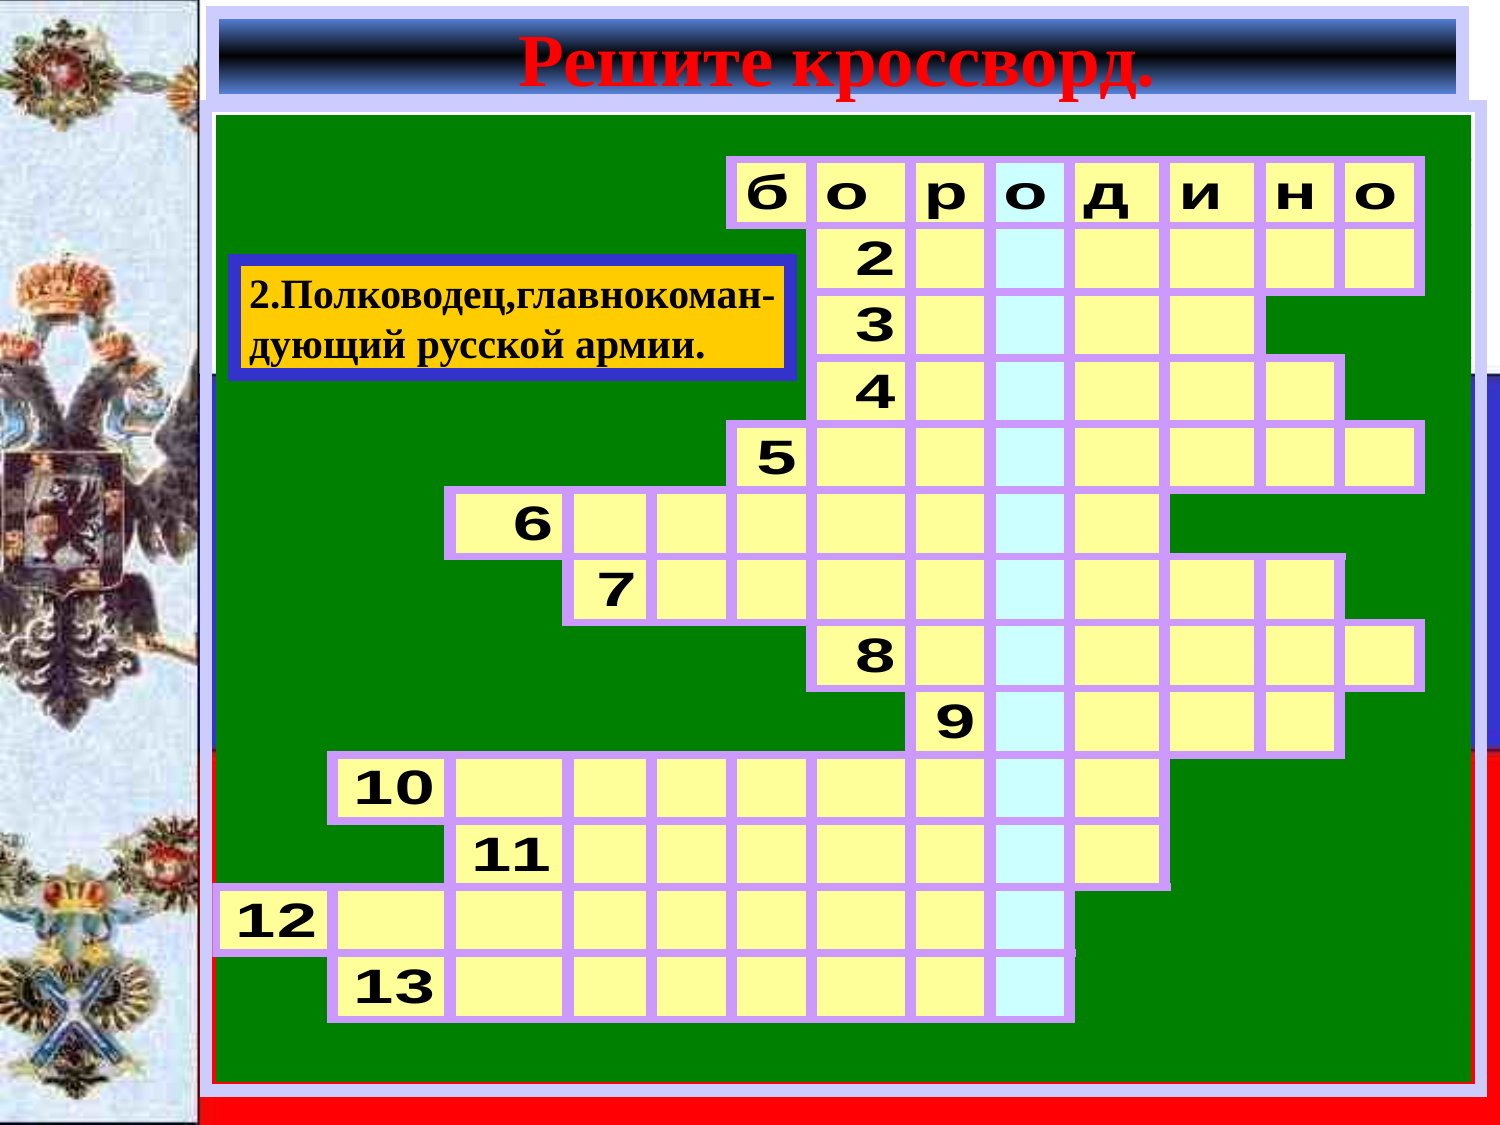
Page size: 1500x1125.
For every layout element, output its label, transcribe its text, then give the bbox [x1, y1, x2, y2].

title Решите кроссворд. [212, 12, 1463, 101]
picture [0, 0, 1500, 1125]
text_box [212, 112, 1476, 1085]
